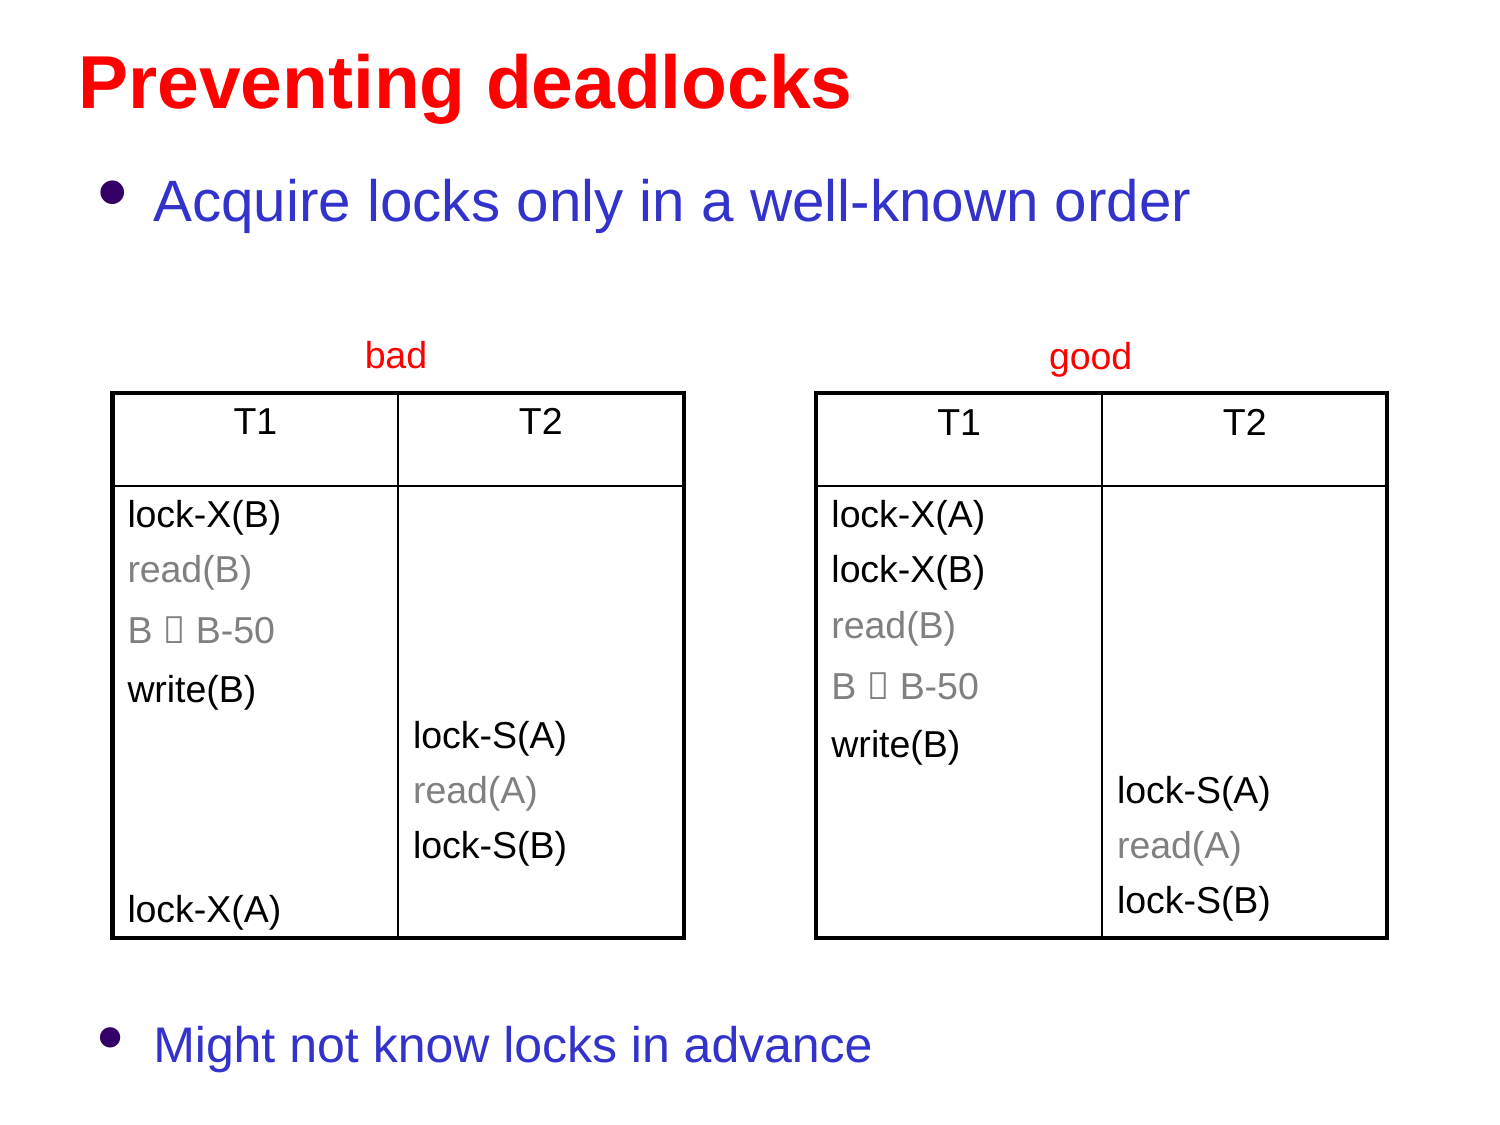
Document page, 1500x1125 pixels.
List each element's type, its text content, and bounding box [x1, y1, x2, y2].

text_box bad [349, 323, 442, 384]
table_header T1 [818, 395, 1101, 485]
text_box good [1034, 325, 1147, 385]
table_cell lock-X(B) read(B) B  B-50 write(B) lock-X(A) [115, 487, 397, 936]
table_cell lock-S(A) read(A) lock-S(B) [399, 487, 682, 936]
list Acquire locks only in a well-known order Might not know locks in advance [81, 154, 1437, 1098]
table_header T2 [399, 395, 682, 485]
table_header T2 [1103, 395, 1385, 485]
table_cell lock-S(A) read(A) lock-S(B) [1103, 487, 1385, 936]
table_cell lock-X(A) lock-X(B) read(B) B  B-50 write(B) [818, 487, 1101, 936]
title Preventing deadlocks [63, 0, 1302, 132]
table_header T1 [115, 395, 397, 485]
